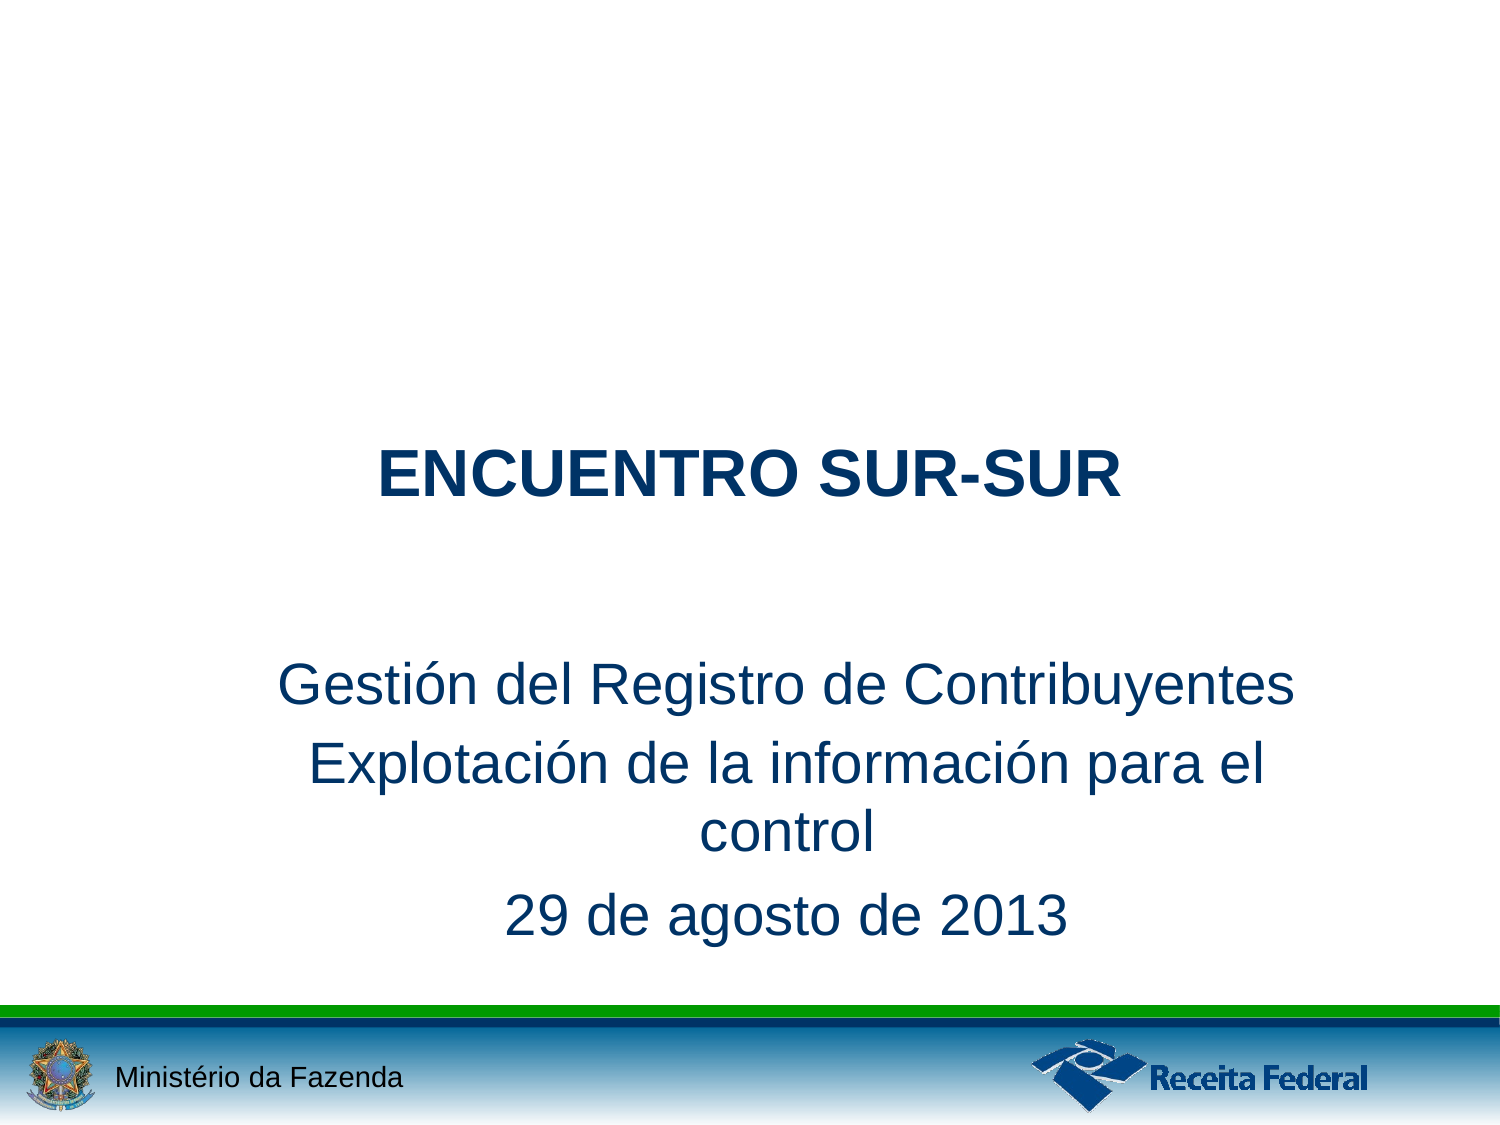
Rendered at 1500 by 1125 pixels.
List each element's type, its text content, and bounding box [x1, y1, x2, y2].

text_box [1146, 1058, 1375, 1098]
text_box ENCUENTRO SUR-SUR [374, 439, 1134, 511]
text_box [0, 1005, 1500, 1011]
text_box Gestión del Registro de Contribuyentes Explotación de la información para el control 29 de agosto de 2013 [179, 654, 1336, 886]
text_box [0, 1017, 1500, 1028]
text_box [1029, 1037, 1149, 1117]
text_box [24, 1025, 97, 1125]
text_box Ministério da Fazenda [112, 1061, 409, 1095]
text_box [0, 1011, 1500, 1017]
